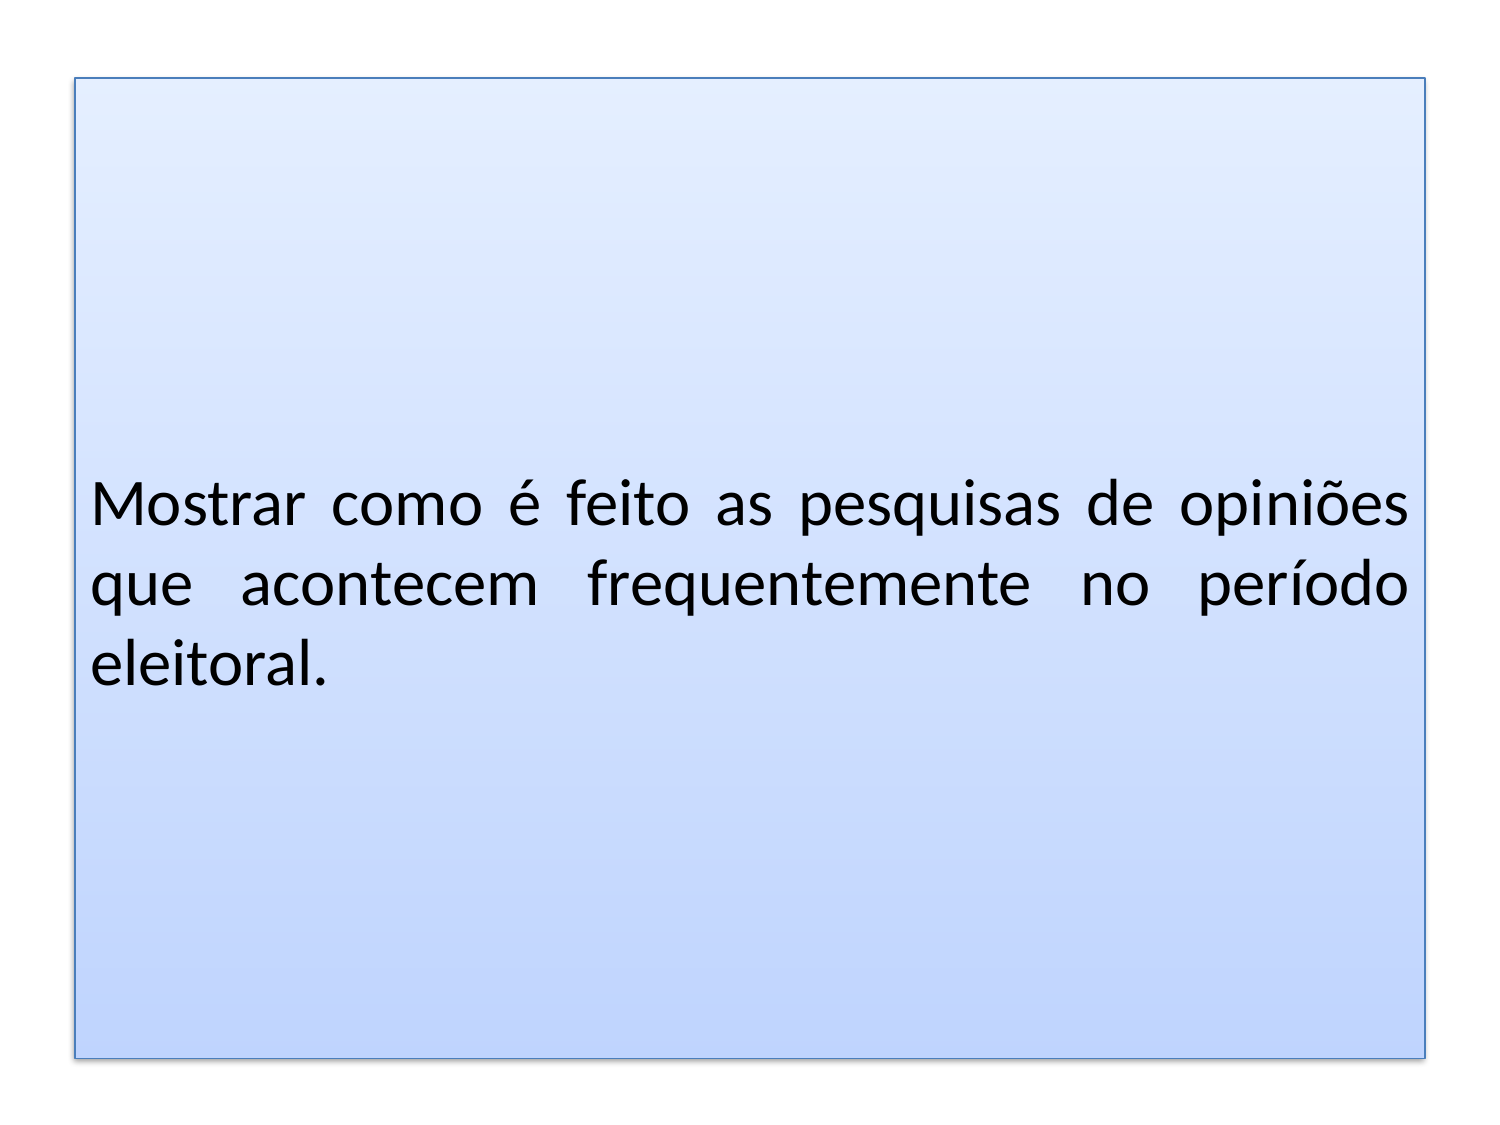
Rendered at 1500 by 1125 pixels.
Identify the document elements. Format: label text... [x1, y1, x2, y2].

list Mostrar como é feito as pesquisas de opiniões que acontecem frequentemente no período eleitoral. [74, 77, 1426, 1059]
